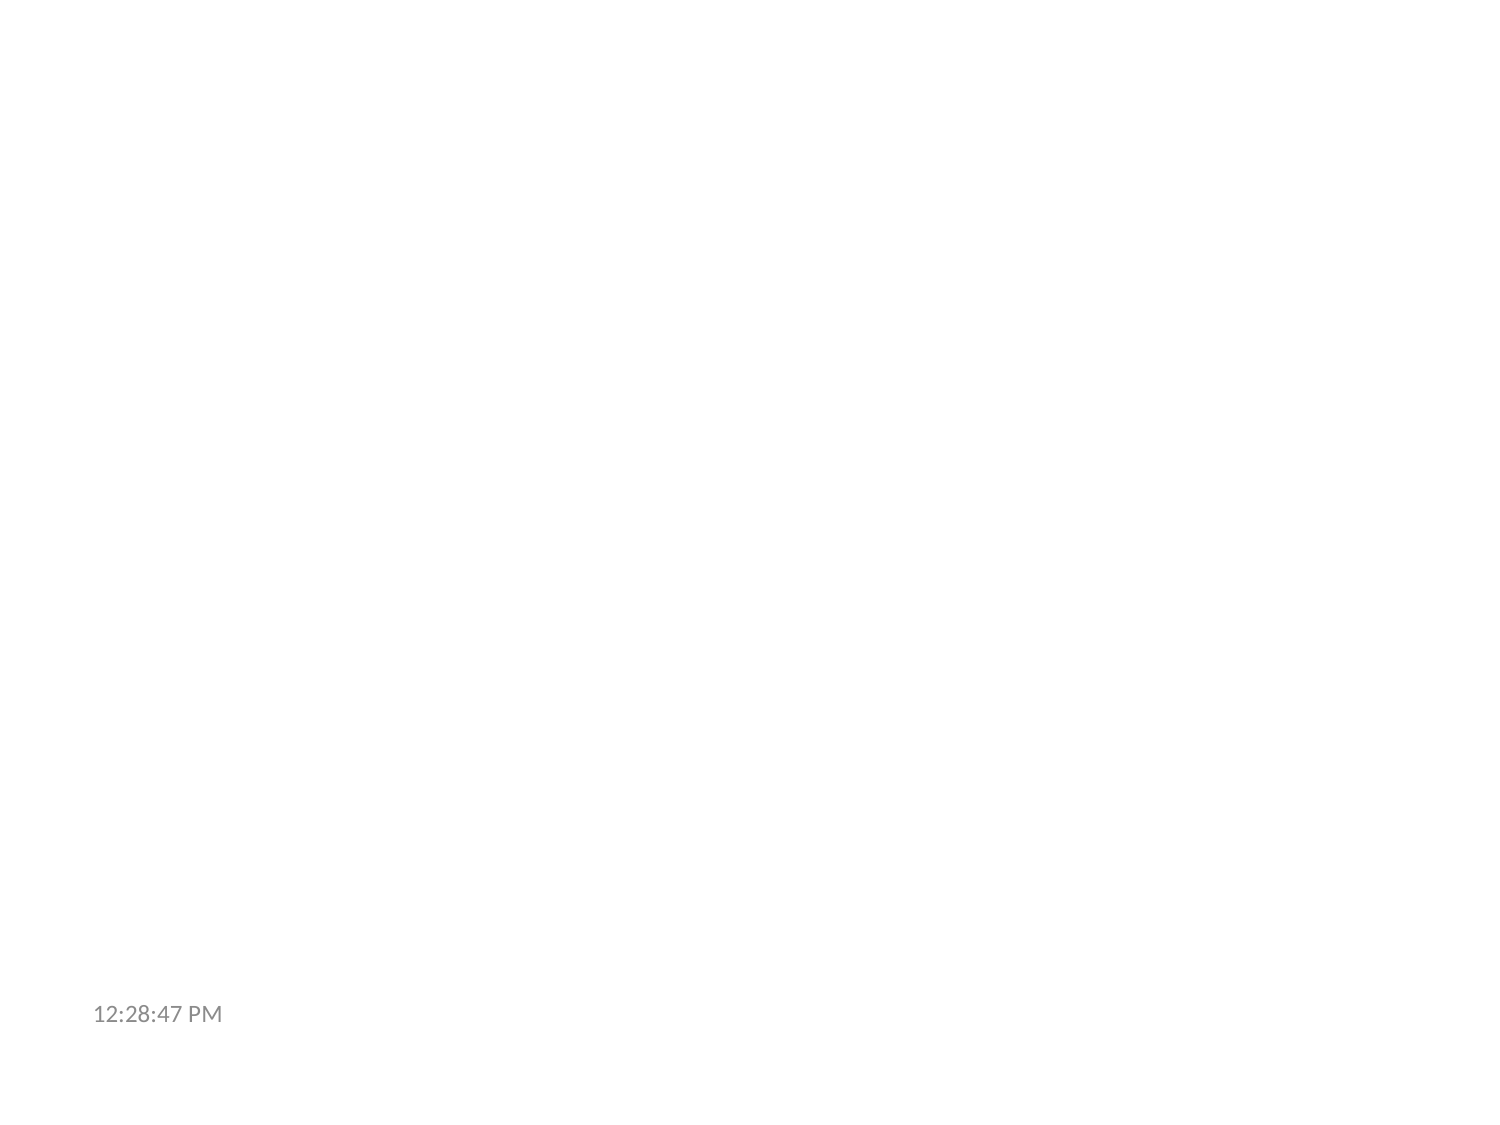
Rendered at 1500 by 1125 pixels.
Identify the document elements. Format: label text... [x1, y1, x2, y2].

text_box 3:35:09 PM [77, 982, 428, 1043]
